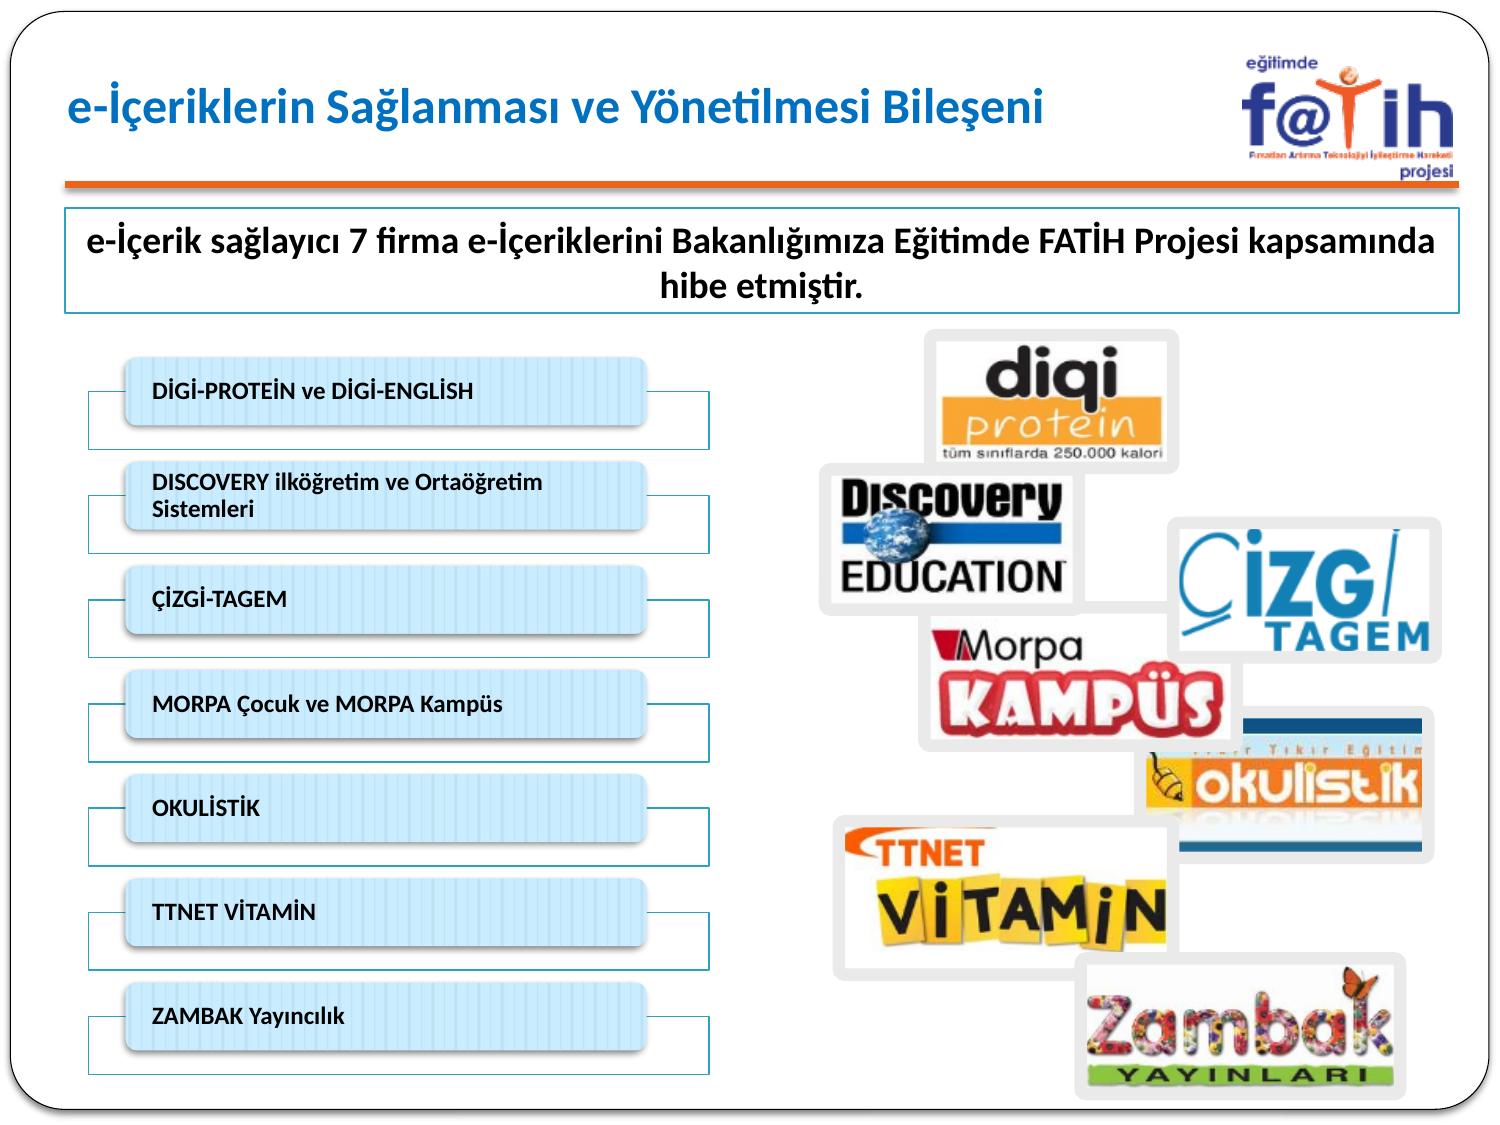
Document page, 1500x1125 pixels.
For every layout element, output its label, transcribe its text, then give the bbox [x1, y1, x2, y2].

picture [1242, 54, 1453, 182]
picture [824, 334, 1436, 1095]
text_box e-İçeriklerin Sağlanması ve Yönetilmesi Bileşeni [53, 66, 1187, 149]
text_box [88, 337, 833, 1095]
text_box e-İçerik sağlayıcı 7 firma e-İçeriklerini Bakanlığımıza Eğitimde FATİH Projesi kapsamında hibe etmiştir. [64, 207, 1460, 314]
